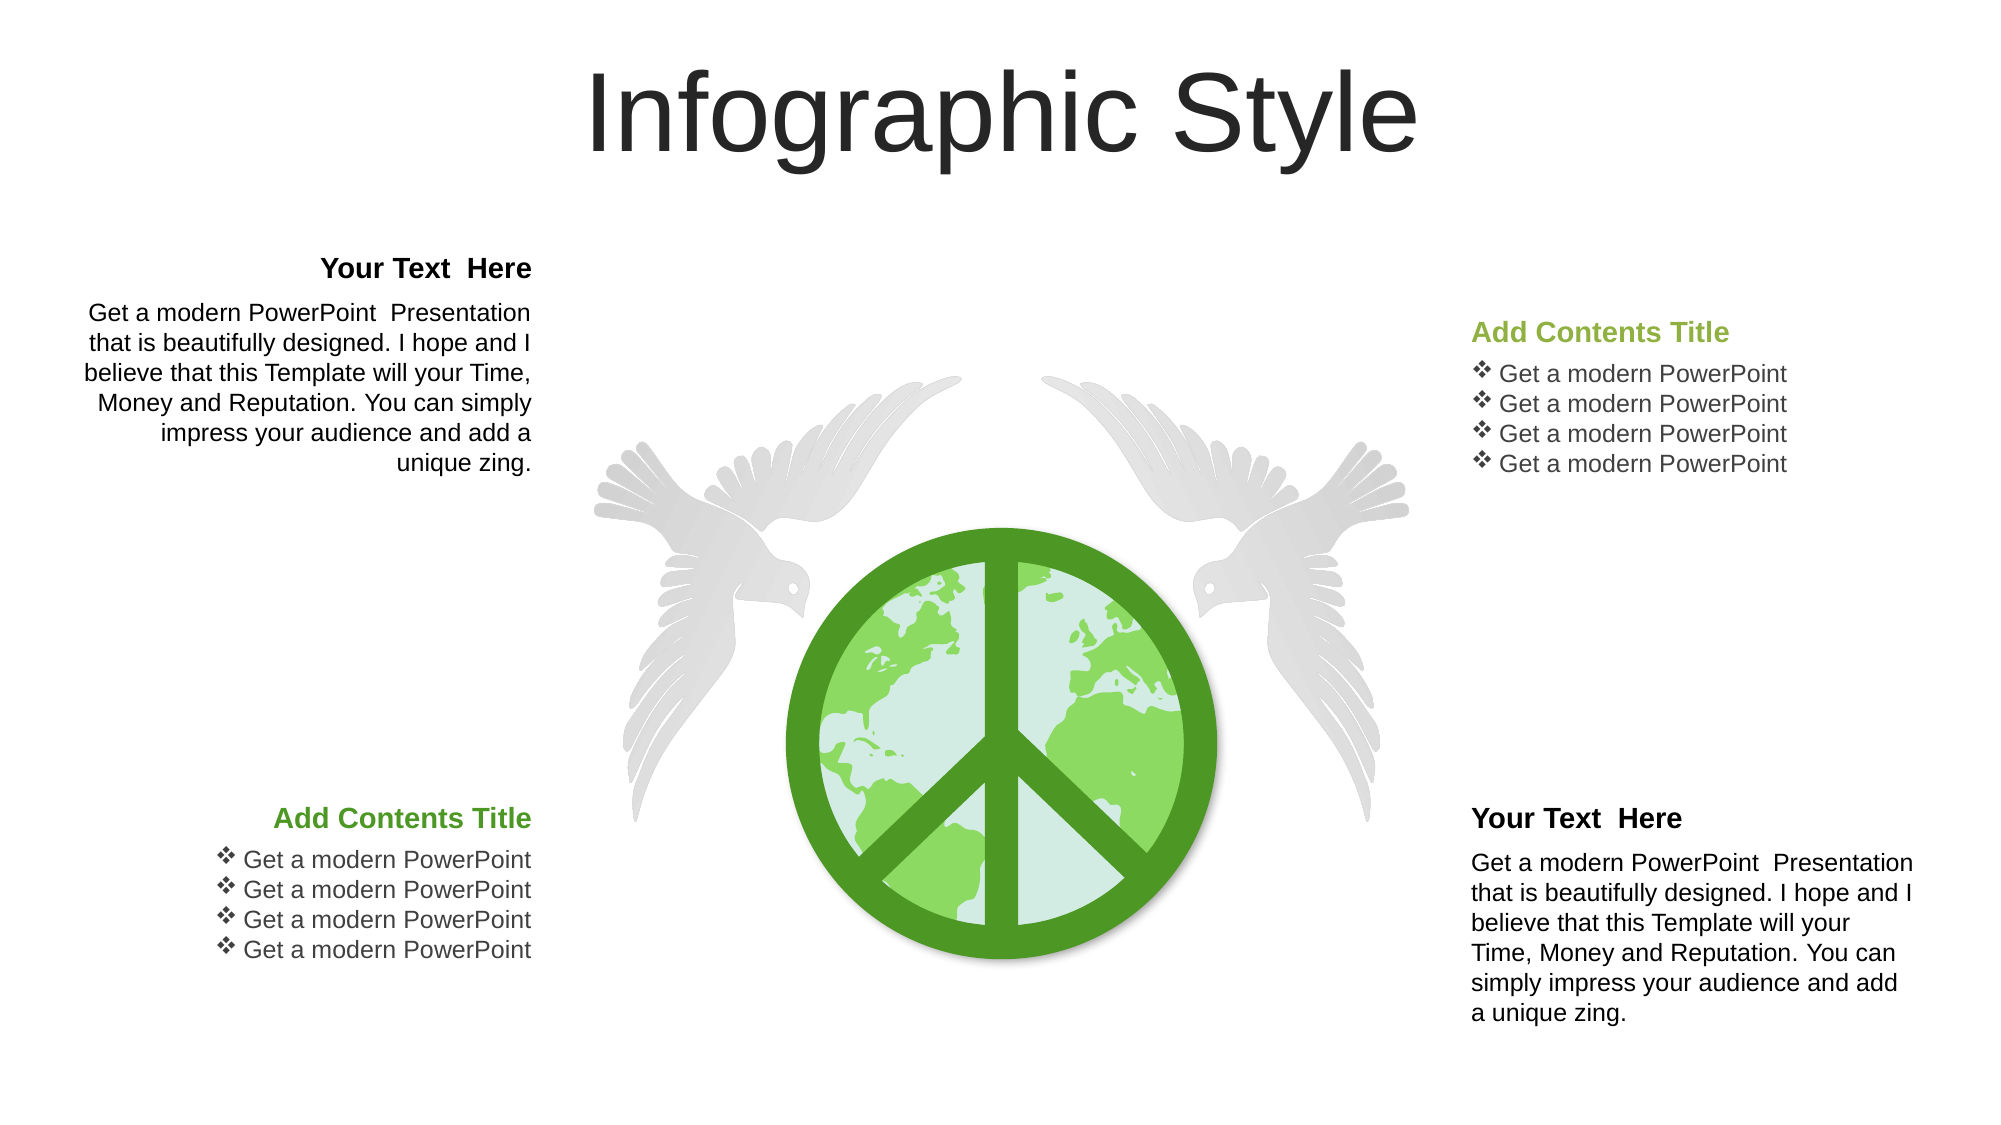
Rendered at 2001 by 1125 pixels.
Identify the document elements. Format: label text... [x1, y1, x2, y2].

list Infographic Style [53, 55, 1952, 175]
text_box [151, 792, 547, 973]
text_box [1456, 792, 1932, 1037]
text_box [68, 242, 547, 487]
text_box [504, 390, 1499, 960]
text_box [1456, 305, 1852, 487]
